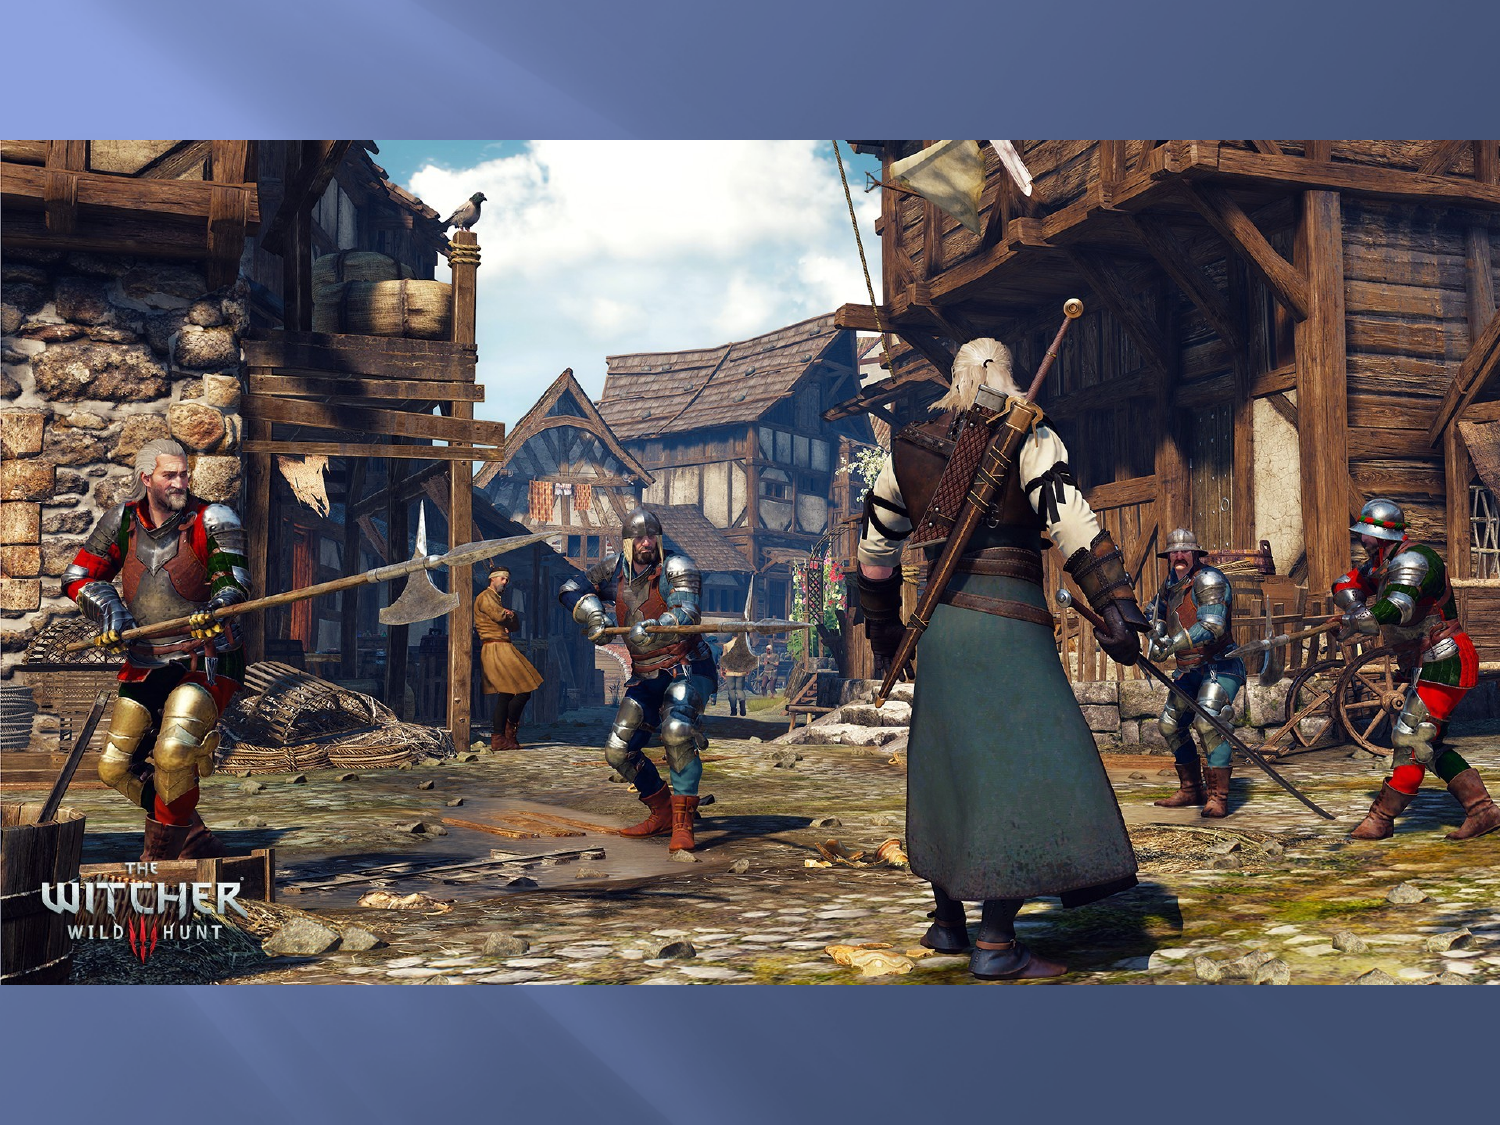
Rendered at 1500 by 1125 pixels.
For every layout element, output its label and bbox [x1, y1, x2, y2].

picture [0, 140, 1500, 985]
